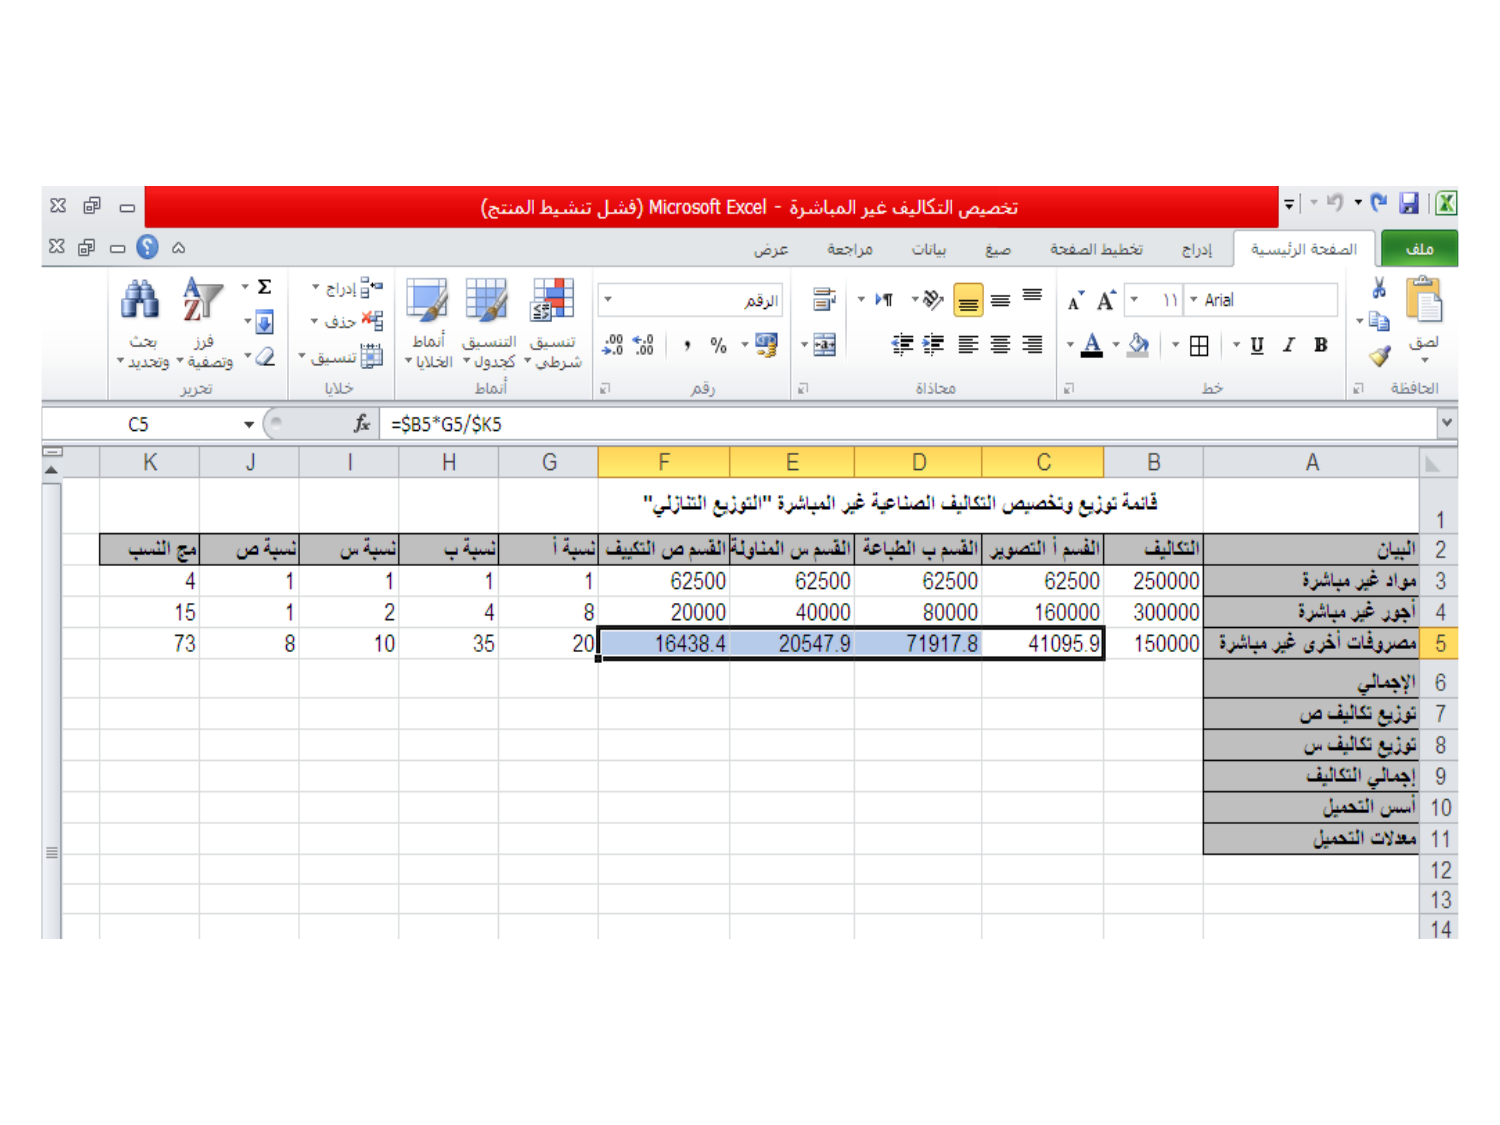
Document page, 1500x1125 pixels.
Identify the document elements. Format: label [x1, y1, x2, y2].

picture [41, 185, 1459, 939]
